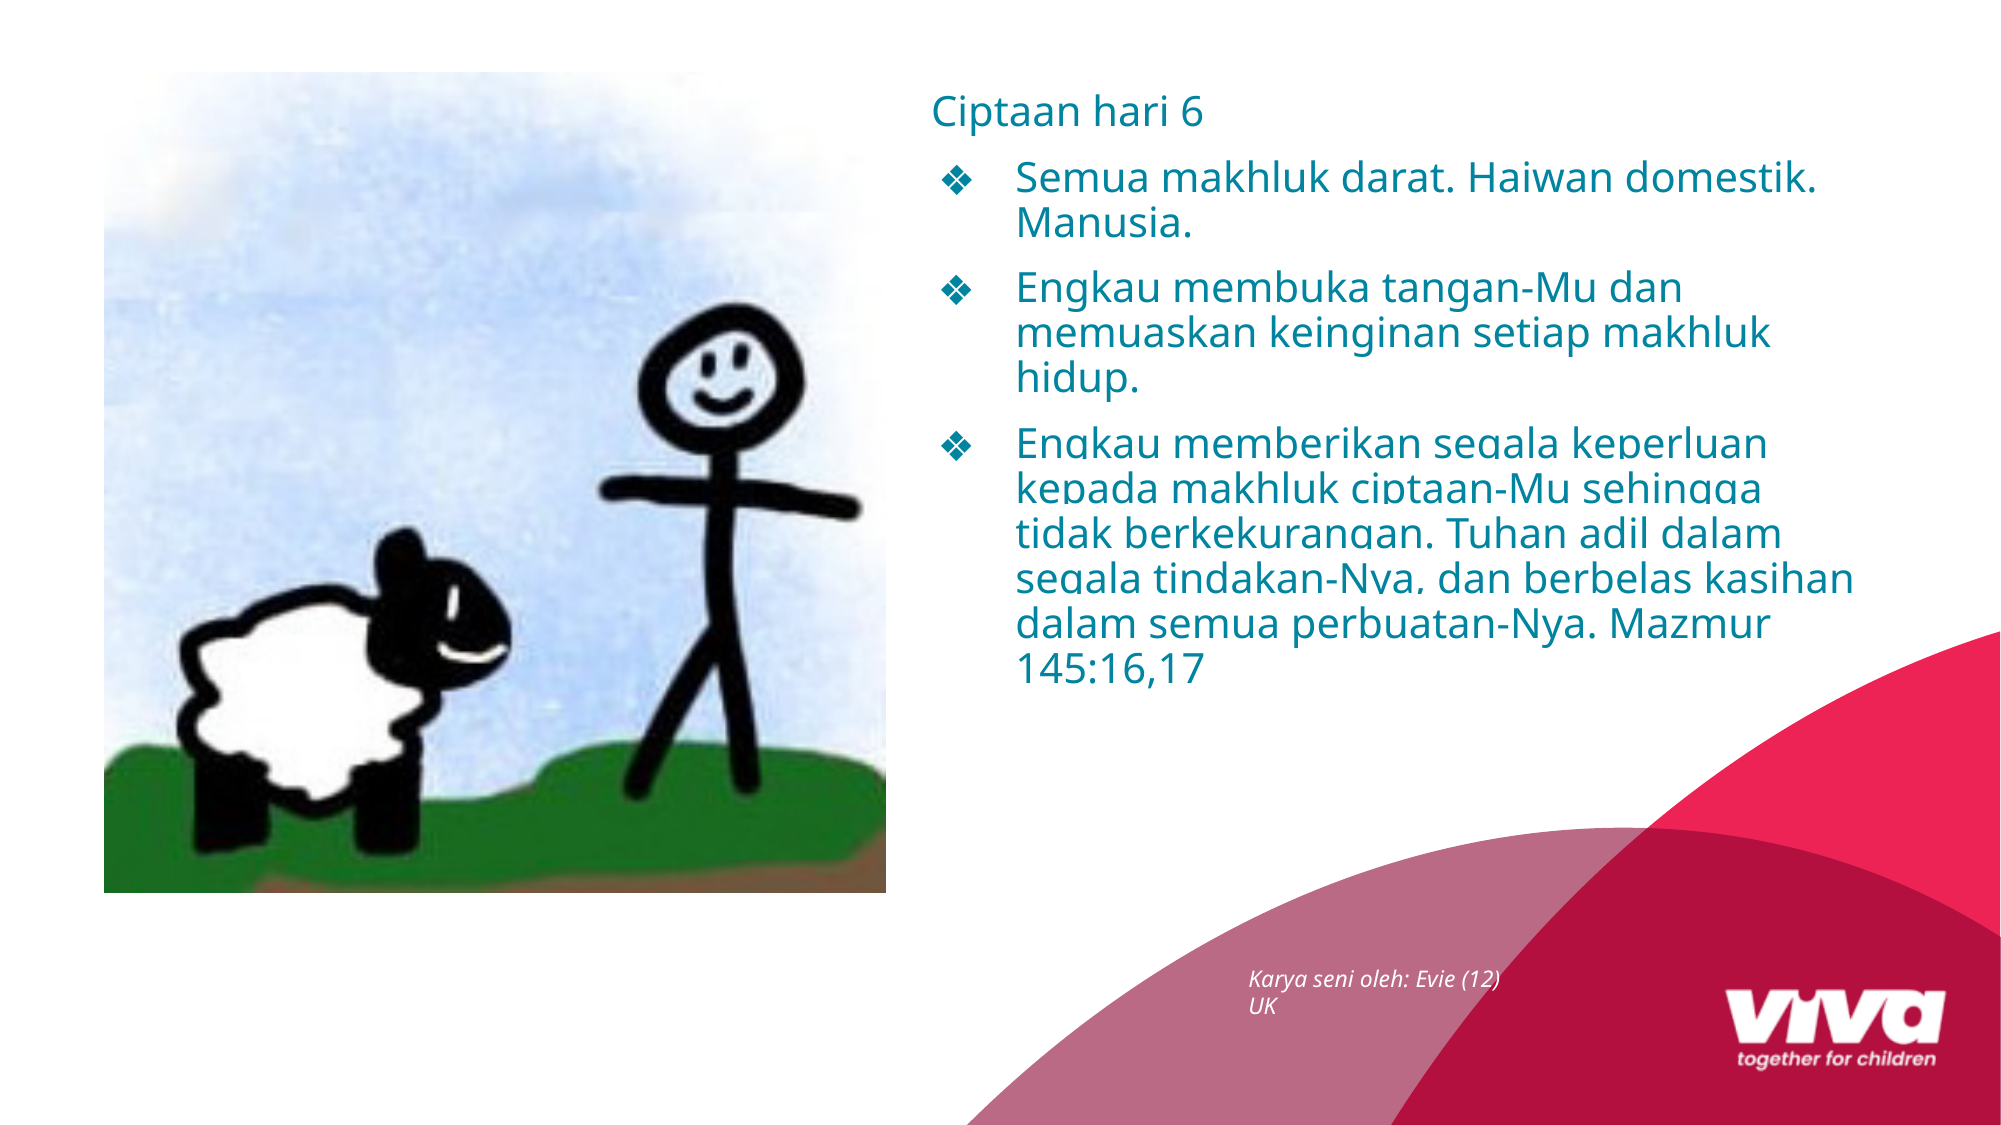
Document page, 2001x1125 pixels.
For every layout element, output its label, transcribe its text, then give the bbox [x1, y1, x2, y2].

picture [1672, 936, 2000, 1125]
picture [104, 72, 886, 893]
text_box Karya seni oleh: Evie (12) UK [1233, 957, 1535, 1000]
list Ciptaan hari 6 Semua makhluk darat. Haiwan domestik. Manusia. Engkau membuka tangan-Mu dan memuaskan keinginan setiap makhluk hidup. Engkau memberikan segala keperluan kepada makhluk ciptaan-Mu sehingga tidak berkekurangan. Tuhan adil dalam segala tindakan-Nya, dan berbelas kasihan dalam semua perbuatan-Nya. Mazmur 145:16,17 [916, 82, 1873, 738]
